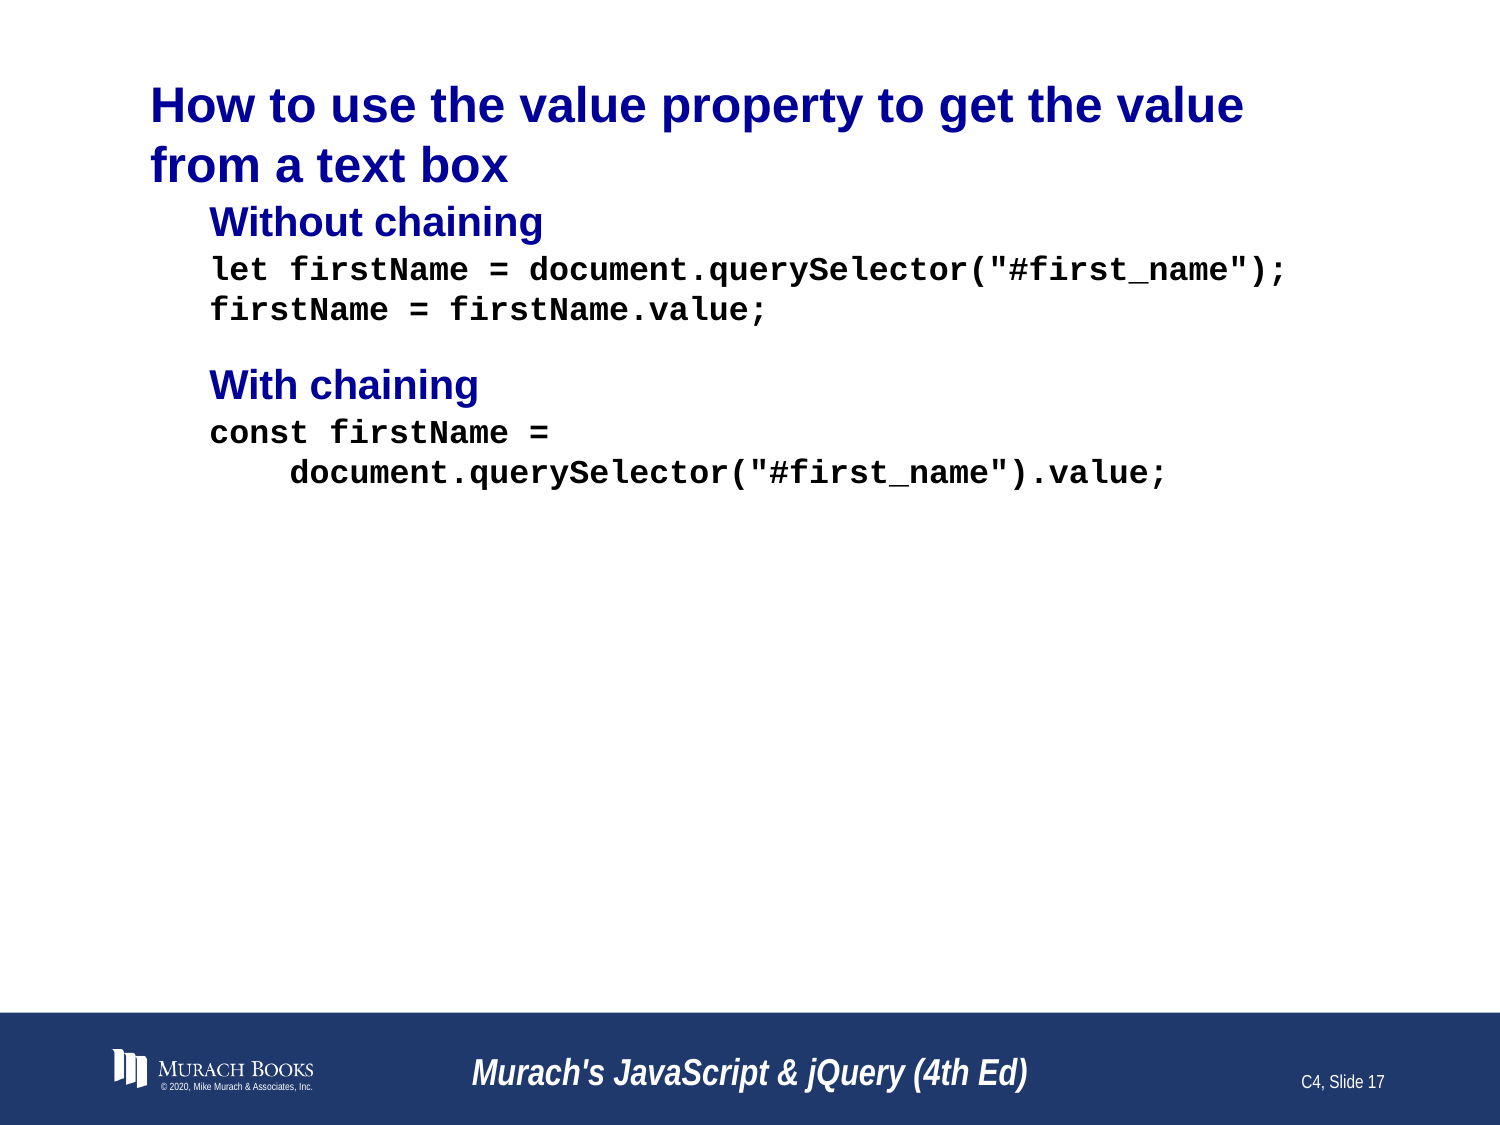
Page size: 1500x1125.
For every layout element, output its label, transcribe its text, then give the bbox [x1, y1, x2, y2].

list Without chaining let firstName = document.querySelector("#first_name"); firstName = firstName.value; With chaining const firstName = document.querySelector("#first_name").value; [137, 187, 1350, 988]
title How to use the value property to get the value from a text box [150, 72, 1350, 187]
slide_number C4, Slide 17 [1087, 1025, 1400, 1100]
slide_number Murach's JavaScript & jQuery (4th Ed) [463, 1025, 1050, 1100]
footer © 2020, Mike Murach & Associates, Inc. [12, 1025, 463, 1100]
